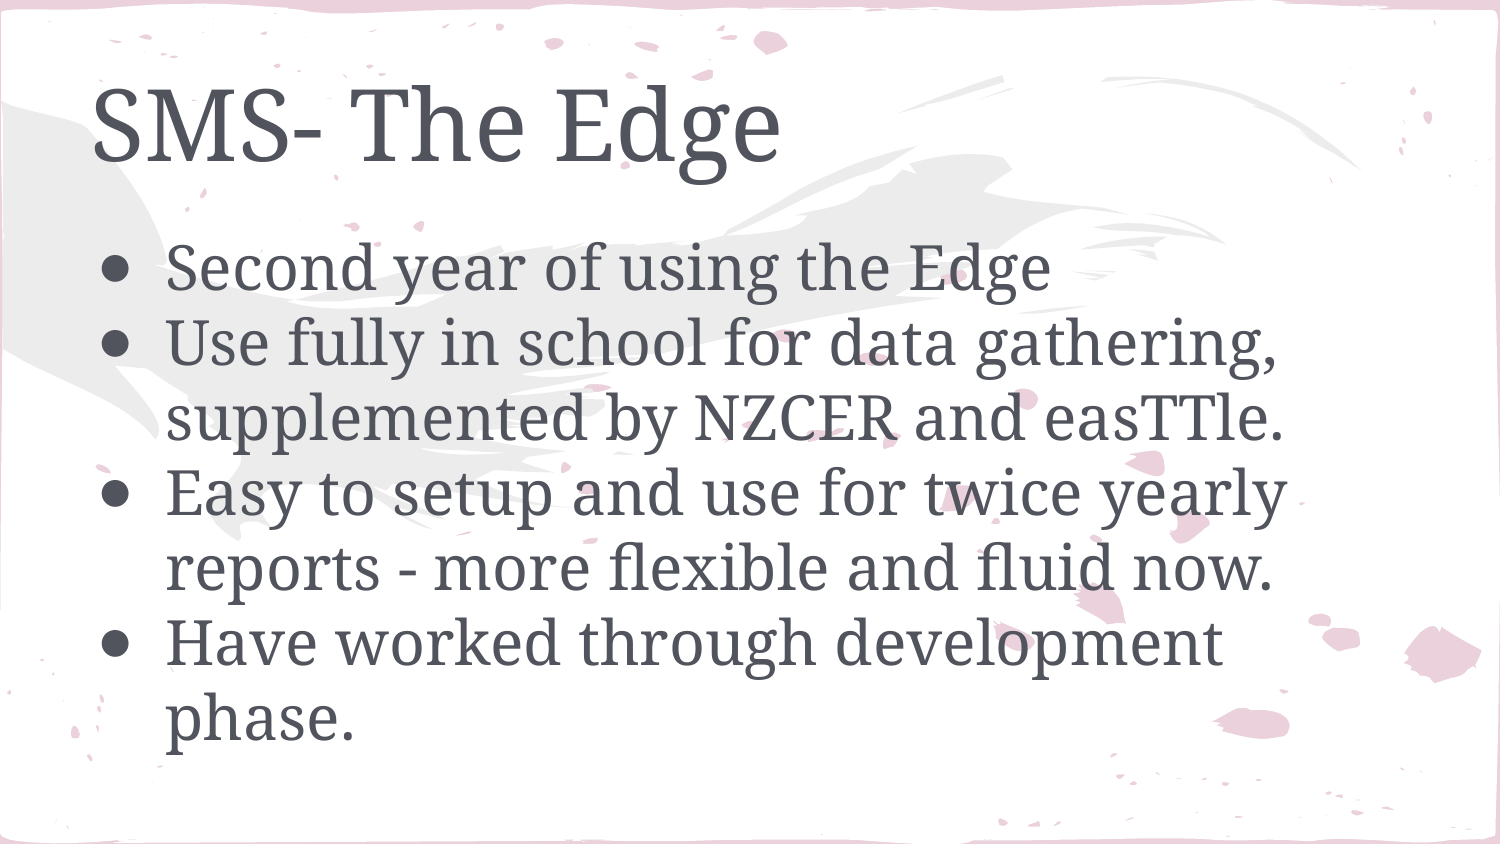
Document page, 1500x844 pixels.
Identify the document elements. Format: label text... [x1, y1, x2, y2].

list Second year of using the Edge Use fully in school for data gathering, supplemented by NZCER and easTTle. Easy to setup and use for twice yearly reports - more flexible and fluid now. Have worked through development phase. [75, 212, 1425, 808]
title SMS- The Edge [75, 25, 1425, 197]
